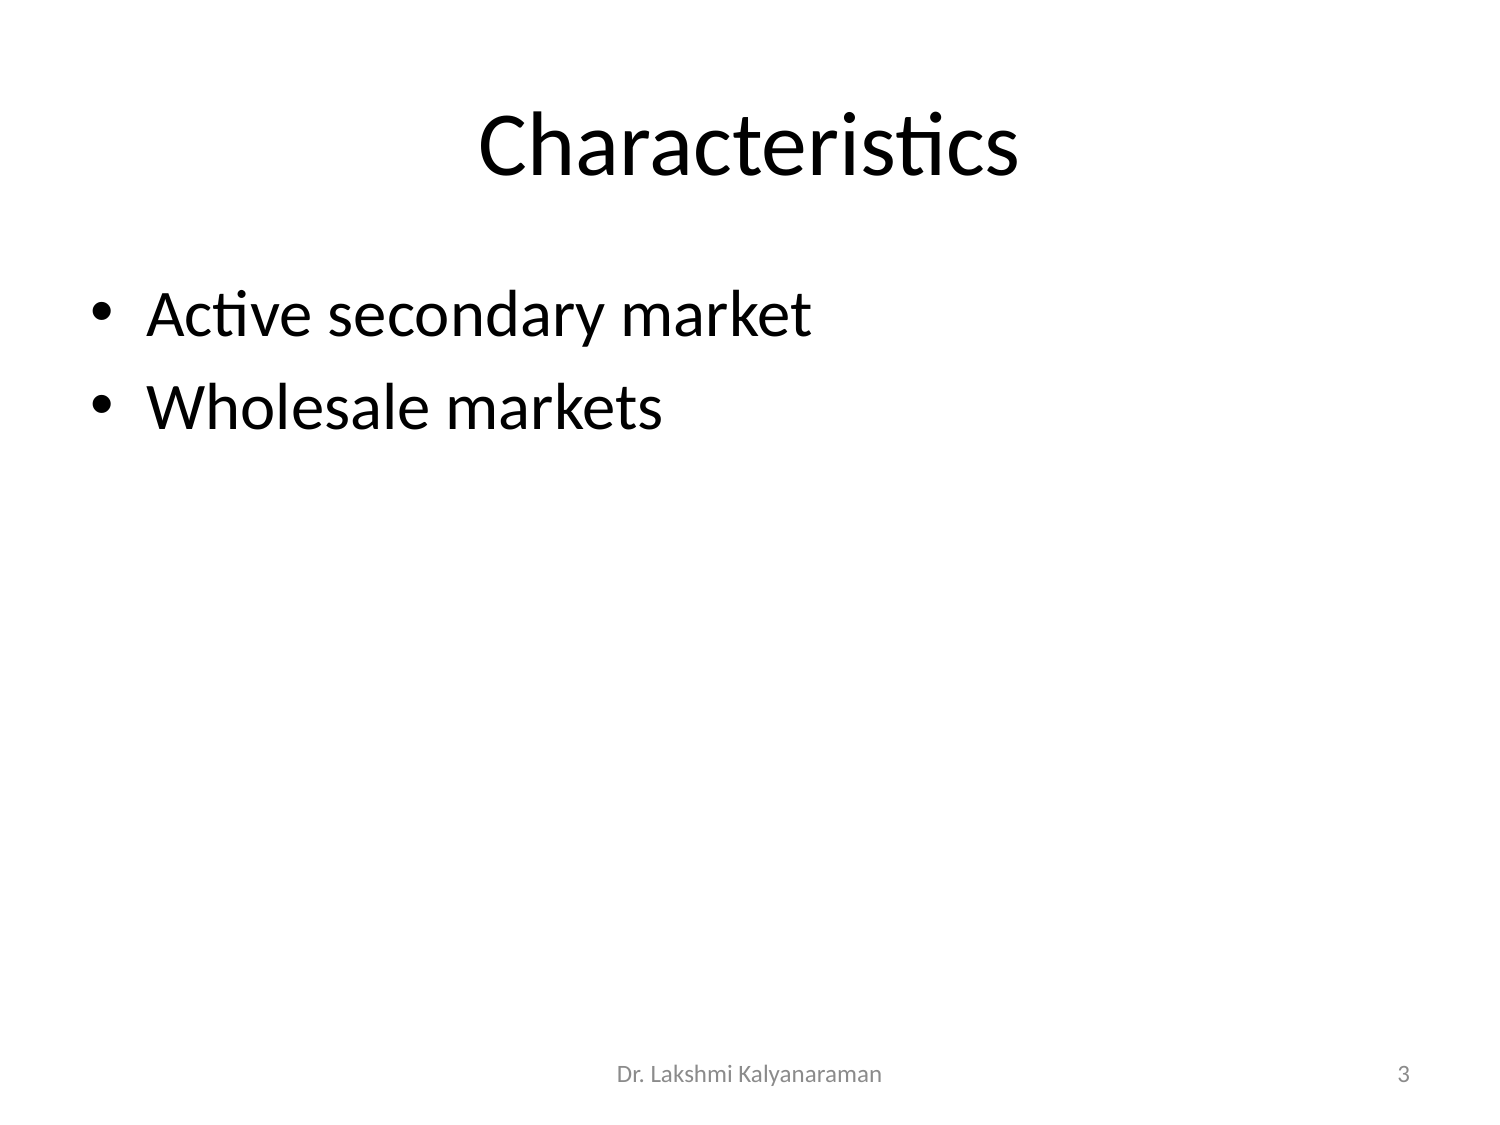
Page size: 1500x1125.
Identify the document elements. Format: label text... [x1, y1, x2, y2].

slide_number 3 [1074, 1042, 1425, 1103]
footer Dr. Lakshmi Kalyanaraman [512, 1042, 988, 1103]
list Active secondary market Wholesale markets [75, 262, 1425, 1005]
title Characteristics [75, 45, 1425, 233]
